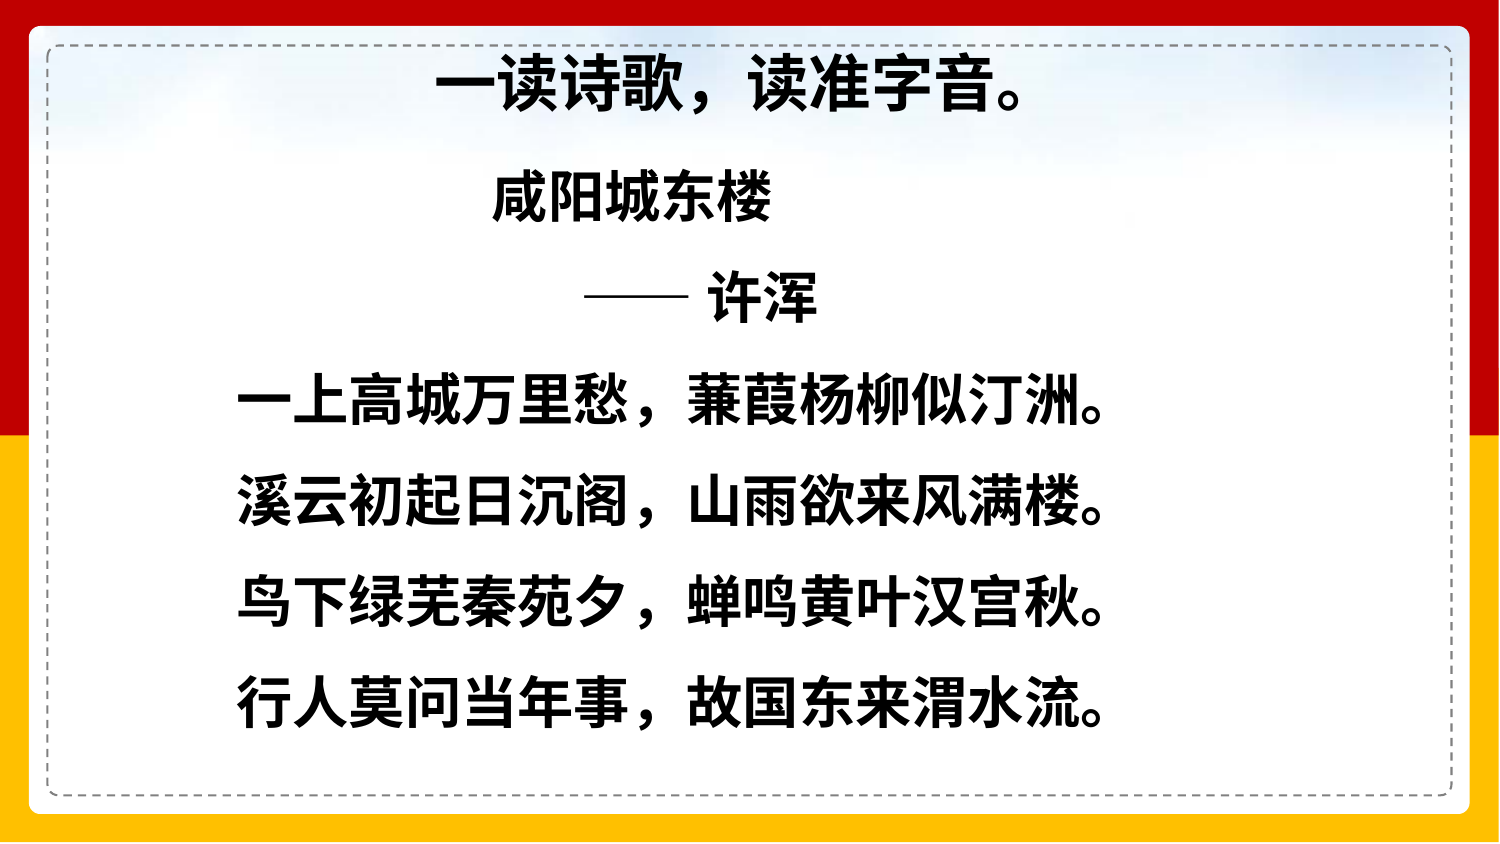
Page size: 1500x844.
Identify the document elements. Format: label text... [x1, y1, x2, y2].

title 一读诗歌，读准字音。 [393, 37, 1445, 136]
text_box 咸阳城东楼 ——许浑 一上高城万里愁，蒹葭杨柳似汀洲。 溪云初起日沉阁，山雨欲来风满楼。 鸟下绿芜秦苑夕，蝉鸣黄叶汉宫秋。 行人莫问当年事，故国东来渭水流。 [224, 206, 1286, 657]
picture [28, 25, 1470, 814]
